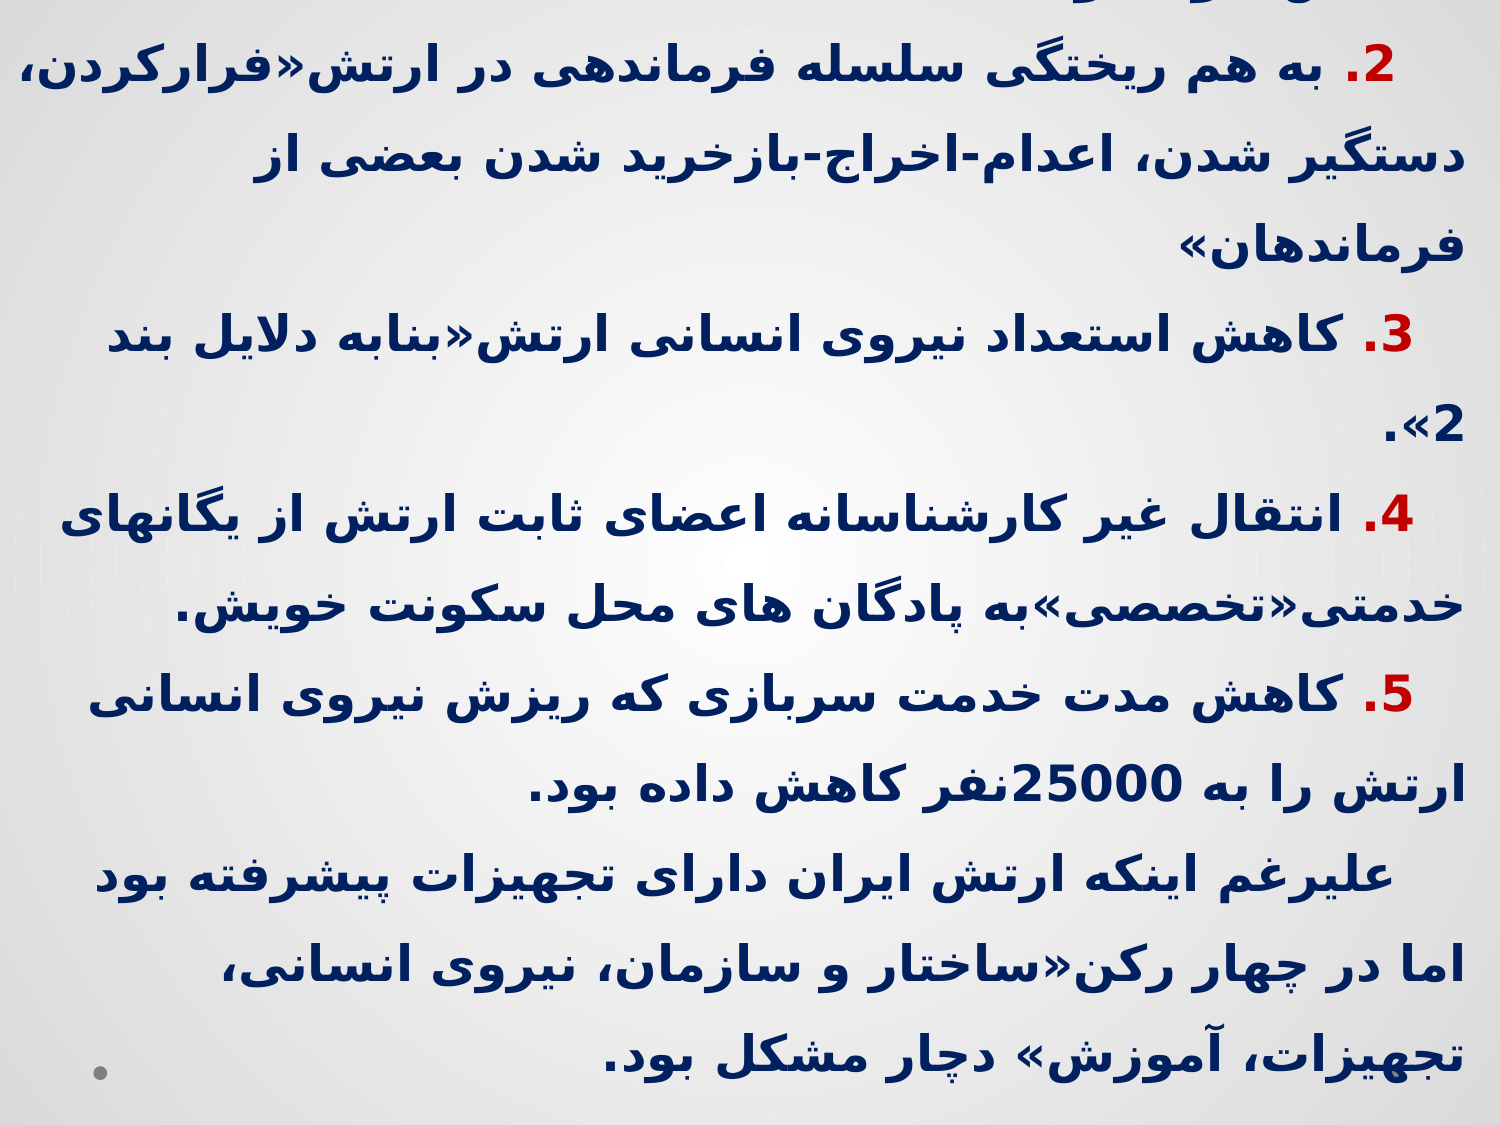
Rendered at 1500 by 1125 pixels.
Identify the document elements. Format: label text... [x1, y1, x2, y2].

title وضعیت نظامی ایران ارتش: 1. عدم مراجعه اعضای ارتش به پادگان ها «به علت مشخص نبودن وضعیت». 2. به هم ریختگی سلسله فرماندهی در ارتش«فرارکردن، دستگیر شدن، اعدام-اخراج-بازخرید شدن بعضی از فرماندهان» 3. کاهش استعداد نیروی انسانی ارتش«بنابه دلایل بند 2». 4. انتقال غیر کارشناسانه اعضای ثابت ارتش از یگانهای خدمتی«تخصصی»به پادگان های محل سکونت خویش. 5. کاهش مدت خدمت سربازی که ریزش نیروی انسانی ارتش را به 25000نفر کاهش داده بود. علیرغم اینکه ارتش ایران دارای تجهیزات پیشرفته بود اما در چهار رکن«ساختار و سازمان، نیروی انسانی، تجهیزات، آموزش» دچار مشکل بود. [0, 160, 1483, 1125]
